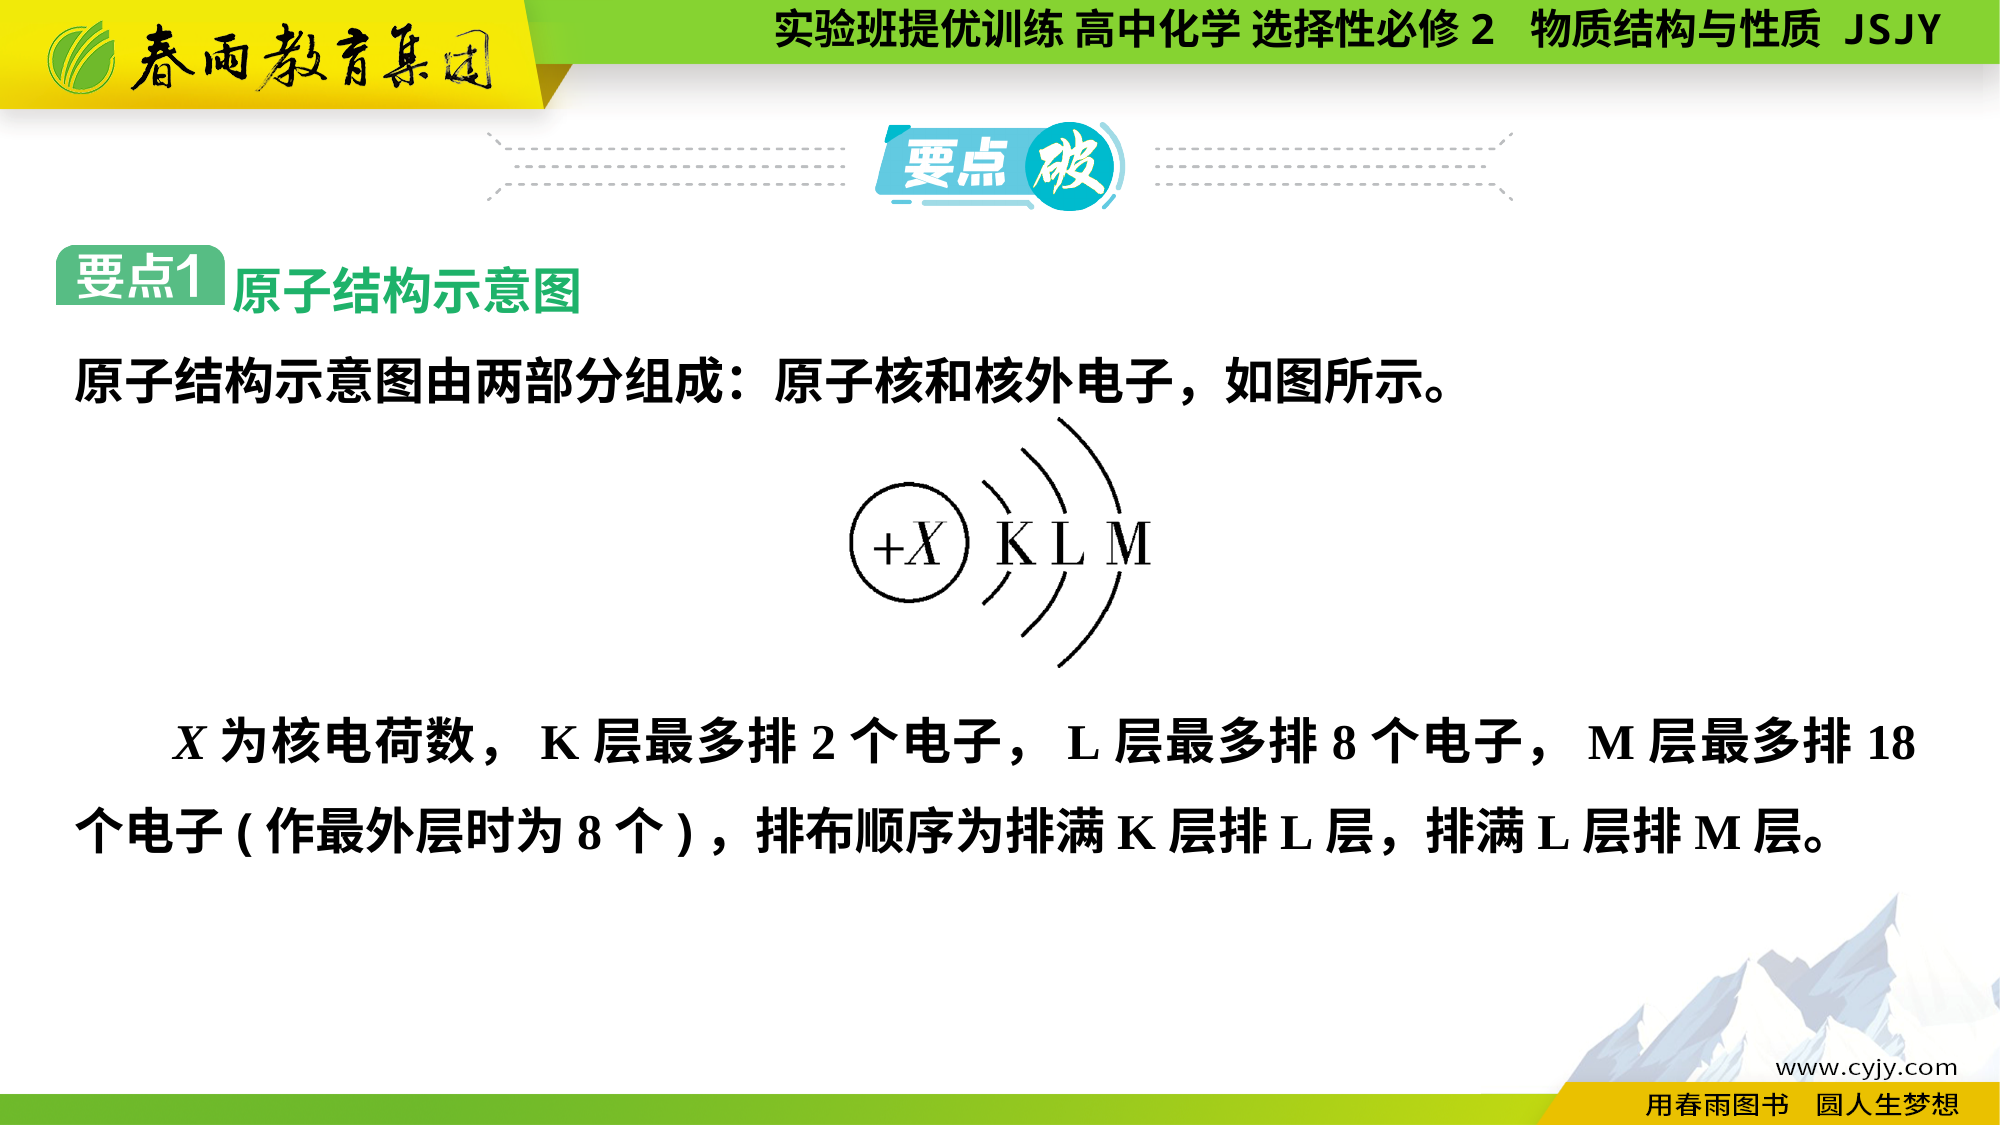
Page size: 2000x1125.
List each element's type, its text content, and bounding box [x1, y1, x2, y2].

list 原子结构示意图 原子结构示意图由两部分组成：原子核和核外电子，如图所示。 X为核电荷数，K层最多排2个电子，L层最多排8个电子，M层最多排18个电子(作最外层时为8个)，排布顺序为排满K层排L层，排满L层排M层。 [59, 221, 1944, 873]
picture [0, 0, 2000, 1125]
